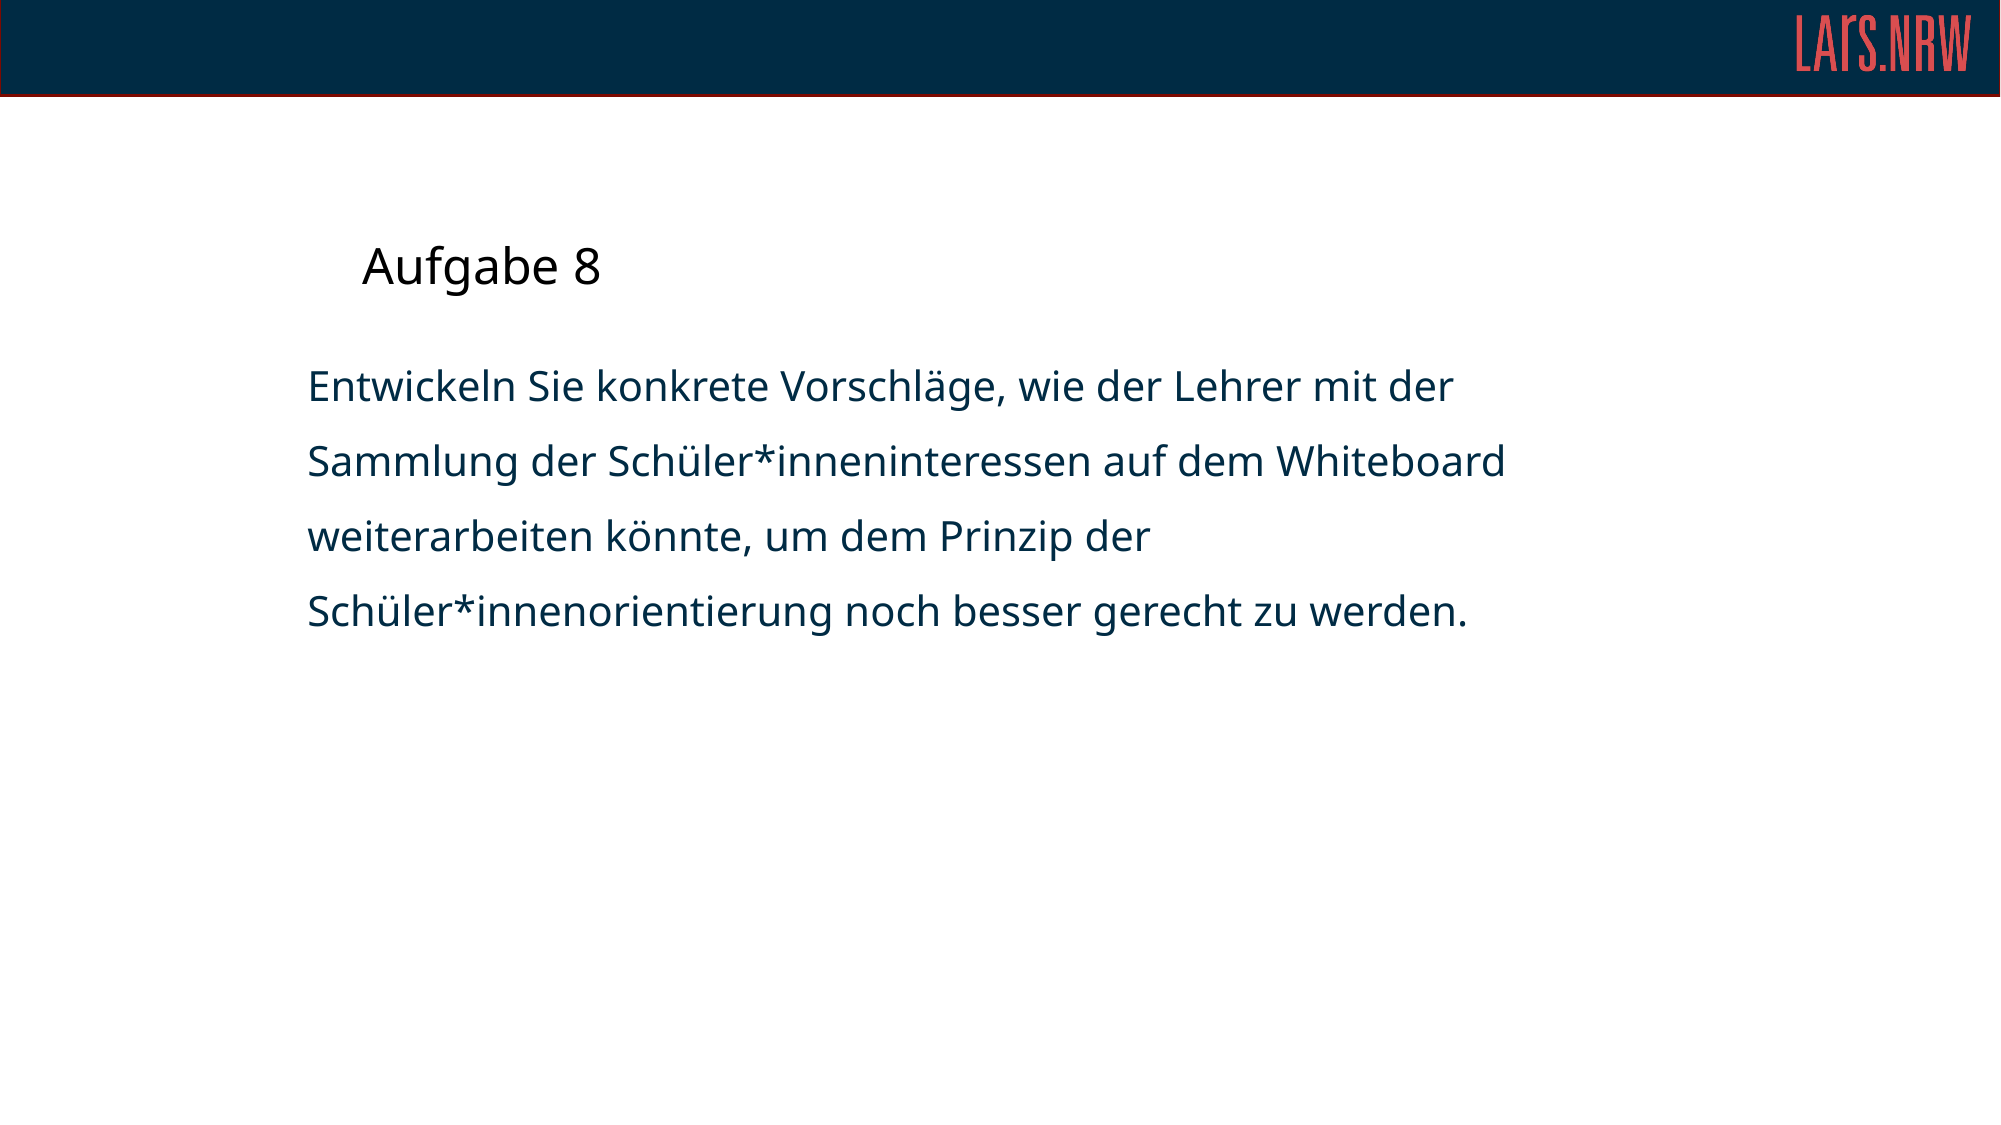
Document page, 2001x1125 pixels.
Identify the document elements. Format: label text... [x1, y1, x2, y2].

picture [1779, 3, 1977, 86]
title Aufgabe 8 [347, 210, 965, 327]
list Entwickeln Sie konkrete Vorschläge, wie der Lehrer mit der Sammlung der Schüler*inneninteressen auf dem Whiteboard weiterarbeiten könnte, um dem Prinzip der Schüler*innenorientierung noch besser gerecht zu werden. [292, 327, 1593, 897]
